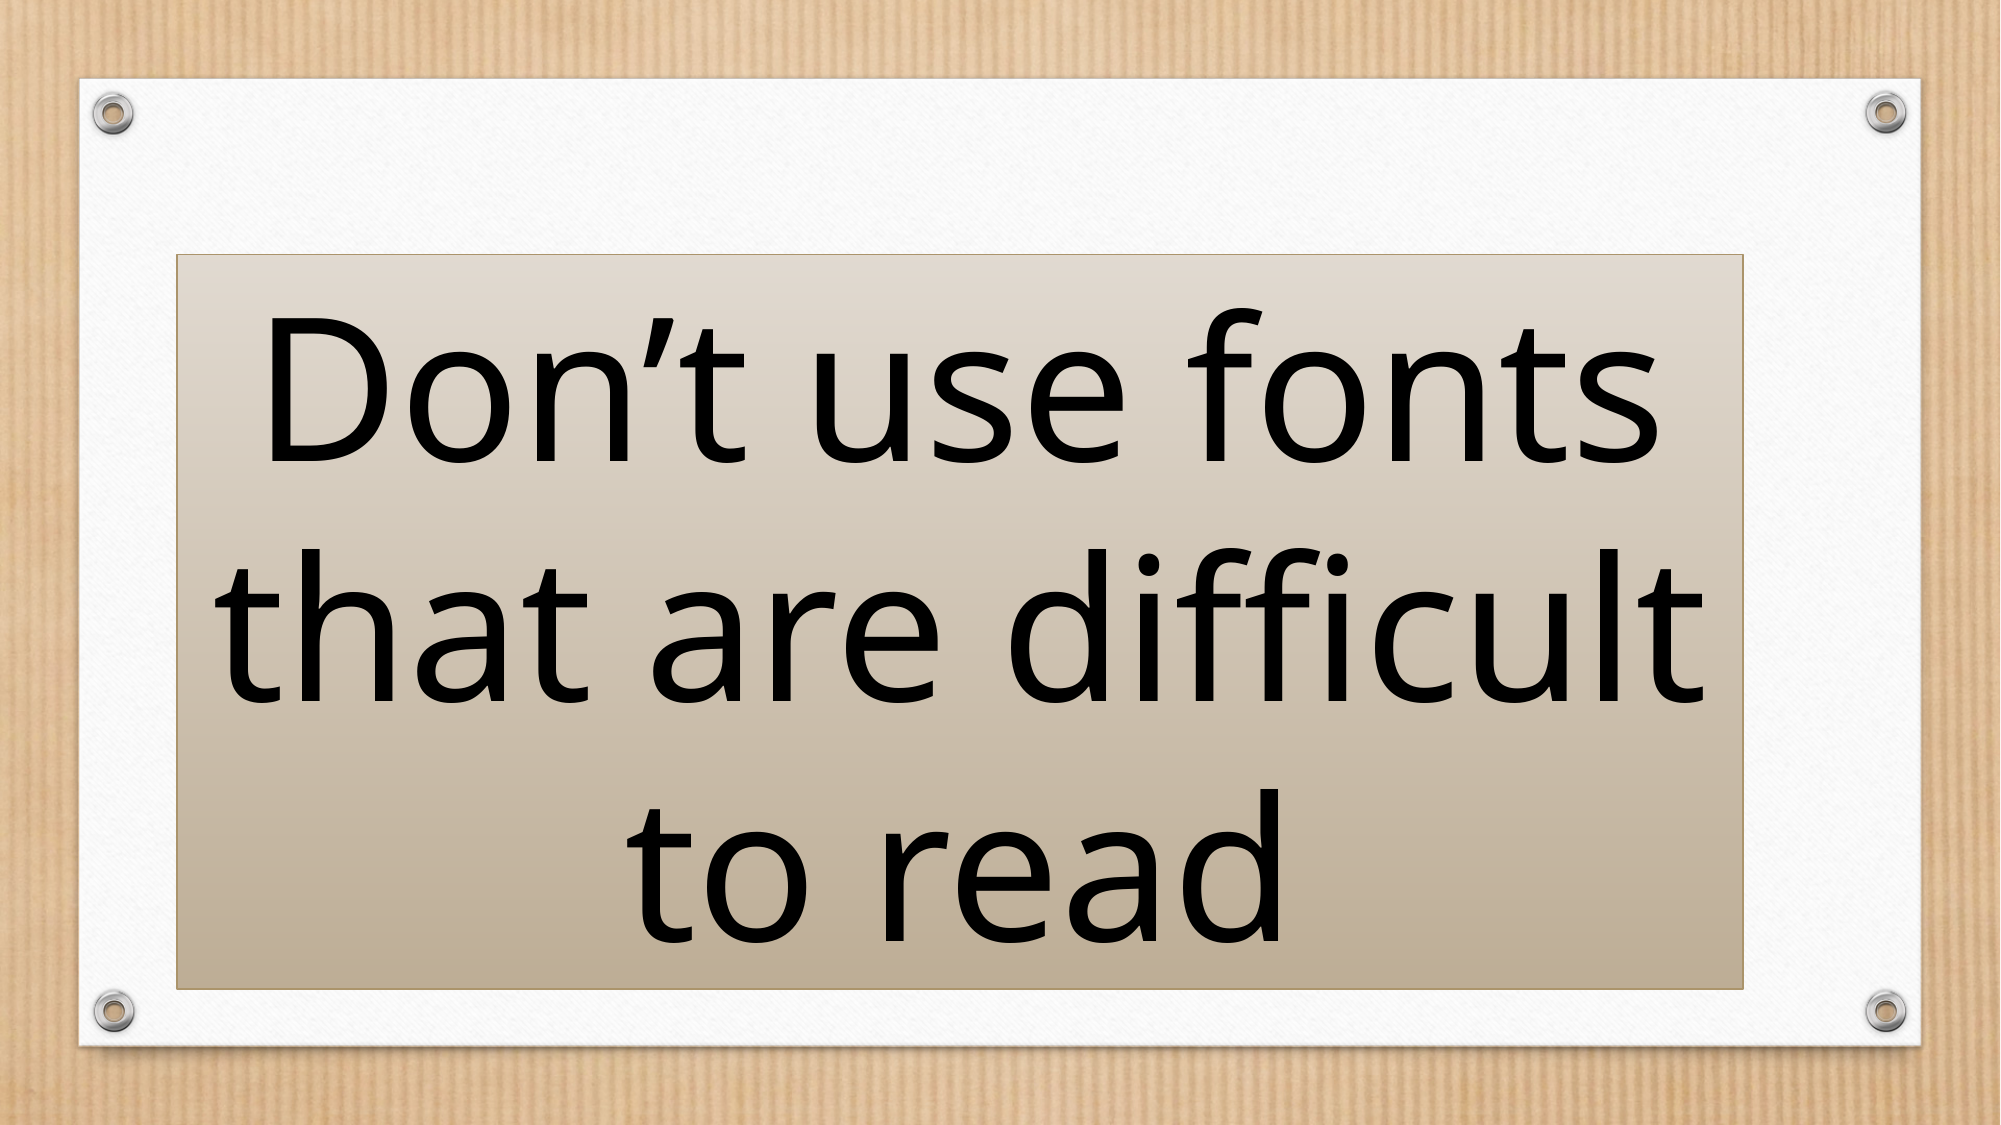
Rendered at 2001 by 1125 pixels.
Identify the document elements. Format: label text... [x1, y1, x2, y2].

text_box Don’t use fonts that are difficult to read [176, 254, 1744, 990]
picture [0, 0, 2001, 1125]
